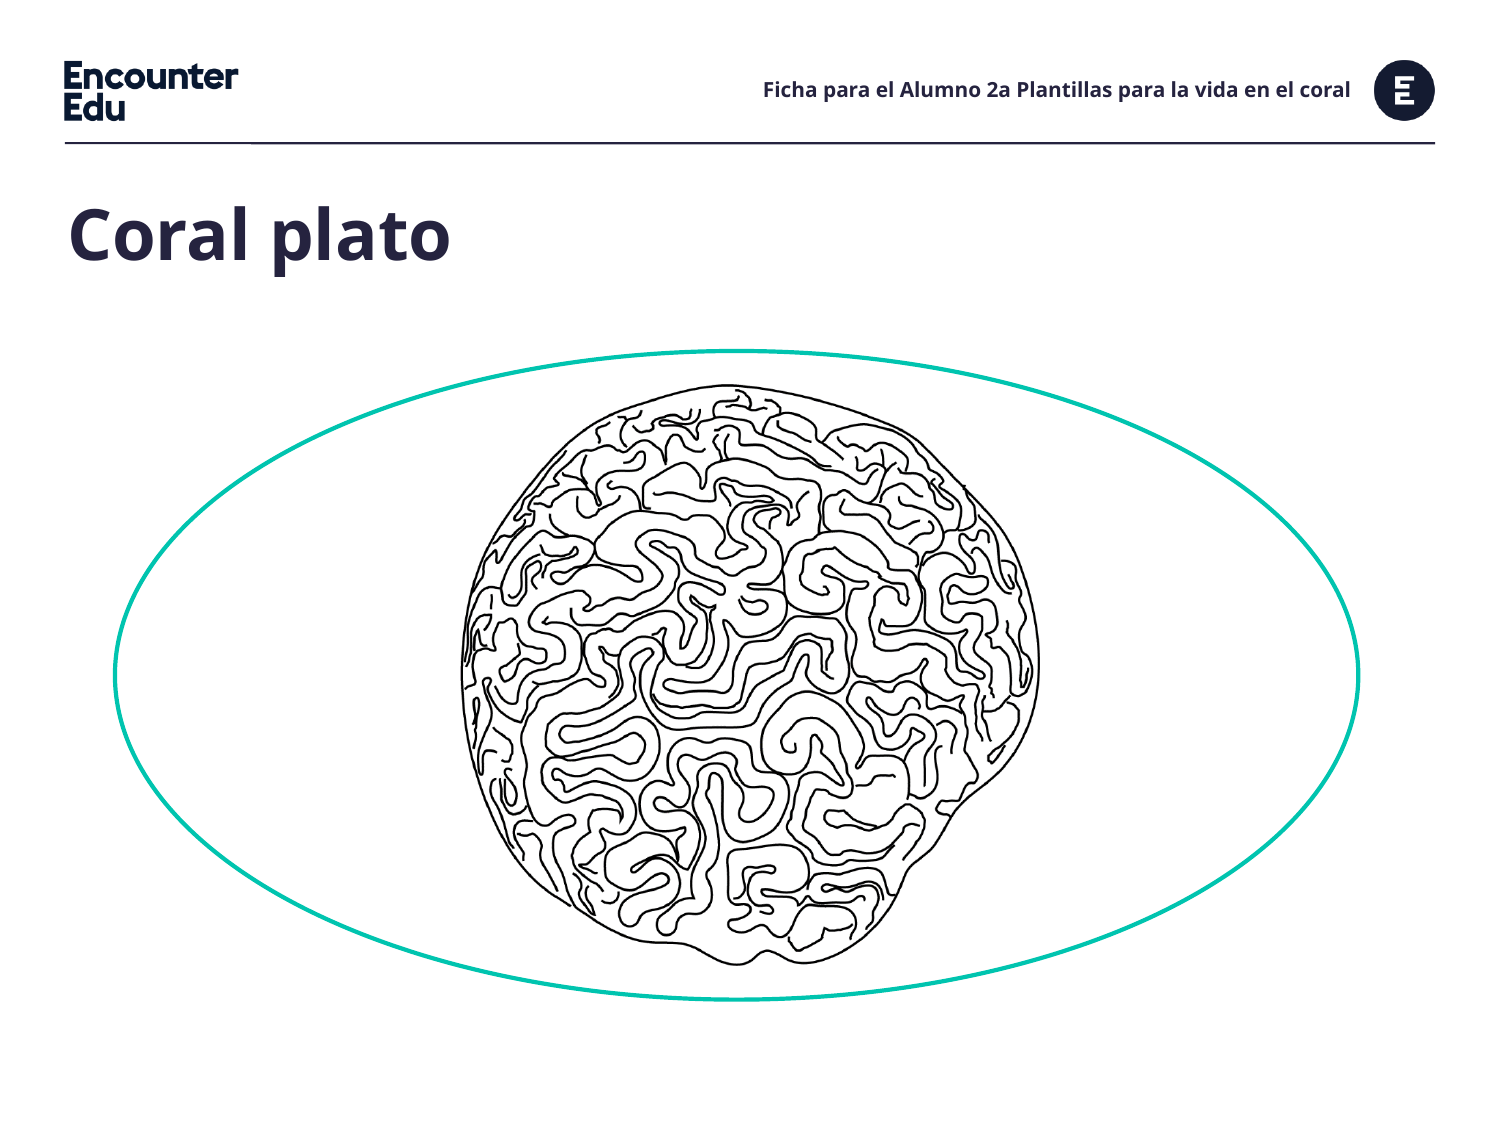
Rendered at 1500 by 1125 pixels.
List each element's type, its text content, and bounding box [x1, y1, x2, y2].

text_box [1040, 392, 1359, 959]
list Coral plato [59, 191, 929, 394]
picture [60, 59, 243, 122]
text_box [464, 967, 1009, 1000]
text_box [114, 394, 460, 966]
text_box [929, 366, 1010, 384]
picture [1372, 58, 1436, 122]
title Ficha para el Alumno 2a Plantillas para la vida en el coral [749, 67, 1359, 114]
picture [460, 384, 1040, 967]
